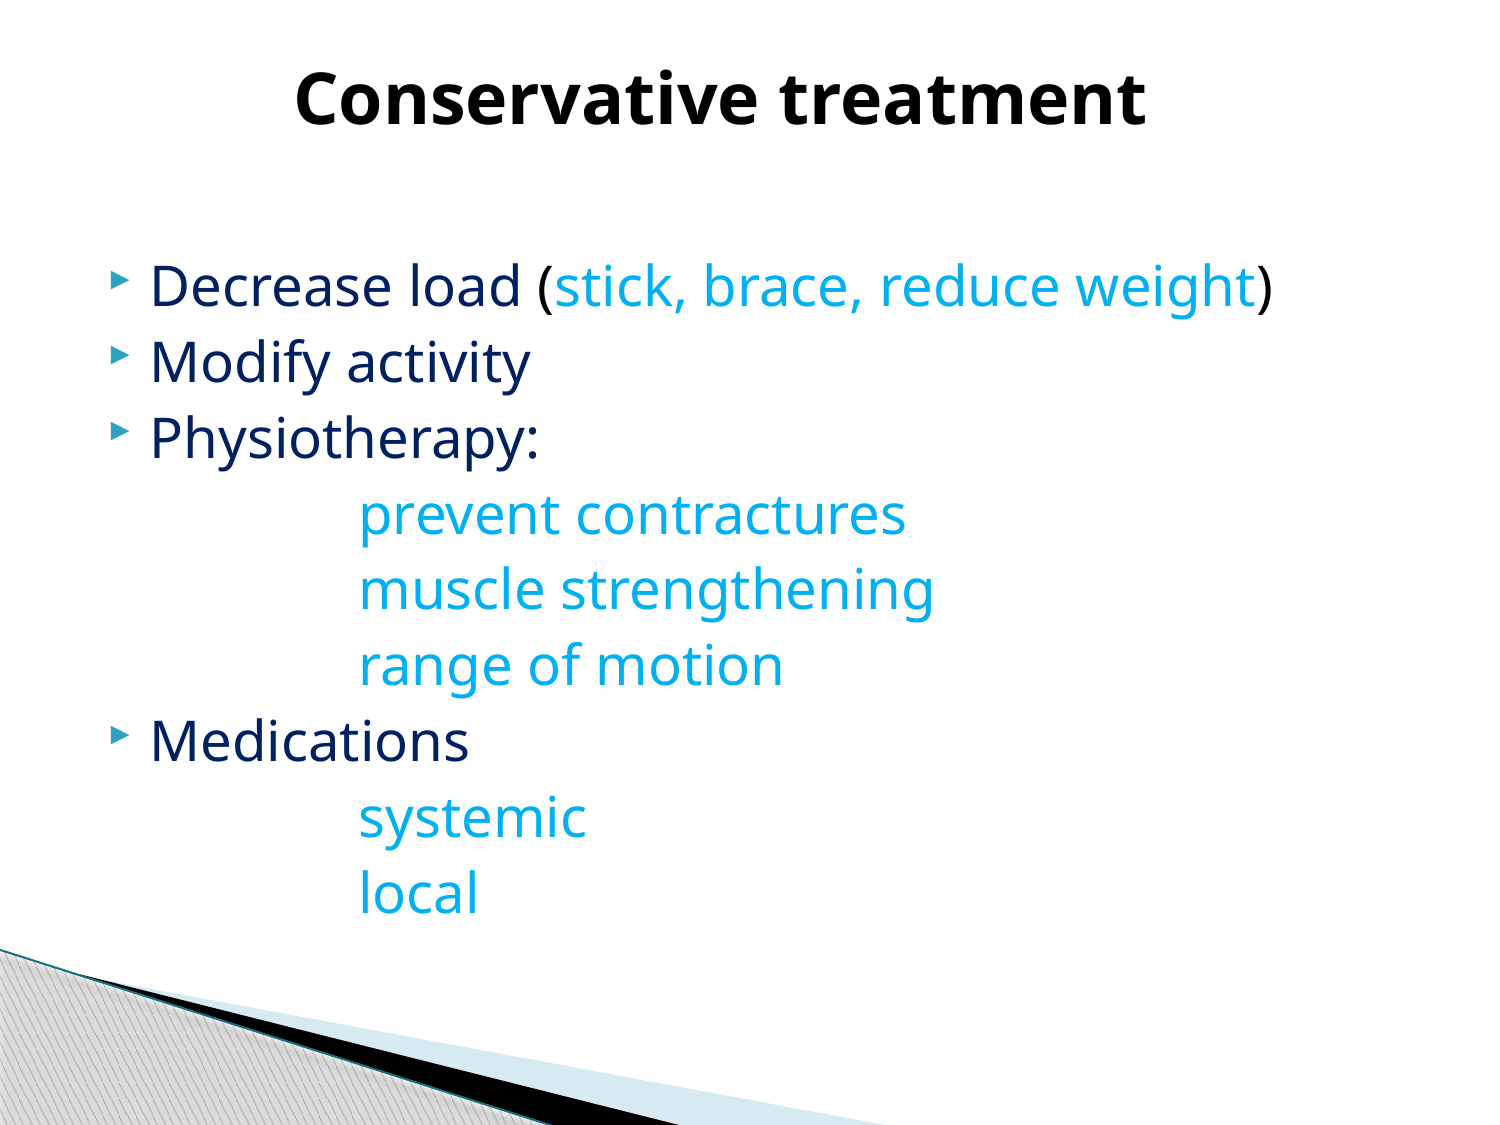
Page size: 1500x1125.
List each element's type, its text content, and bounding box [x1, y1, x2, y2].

list Decrease load (stick, brace, reduce weight) Modify activity Physiotherapy: prevent contractures muscle strengthening range of motion Medications systemic local [75, 243, 1425, 986]
title Conservative treatment [75, 45, 1425, 233]
